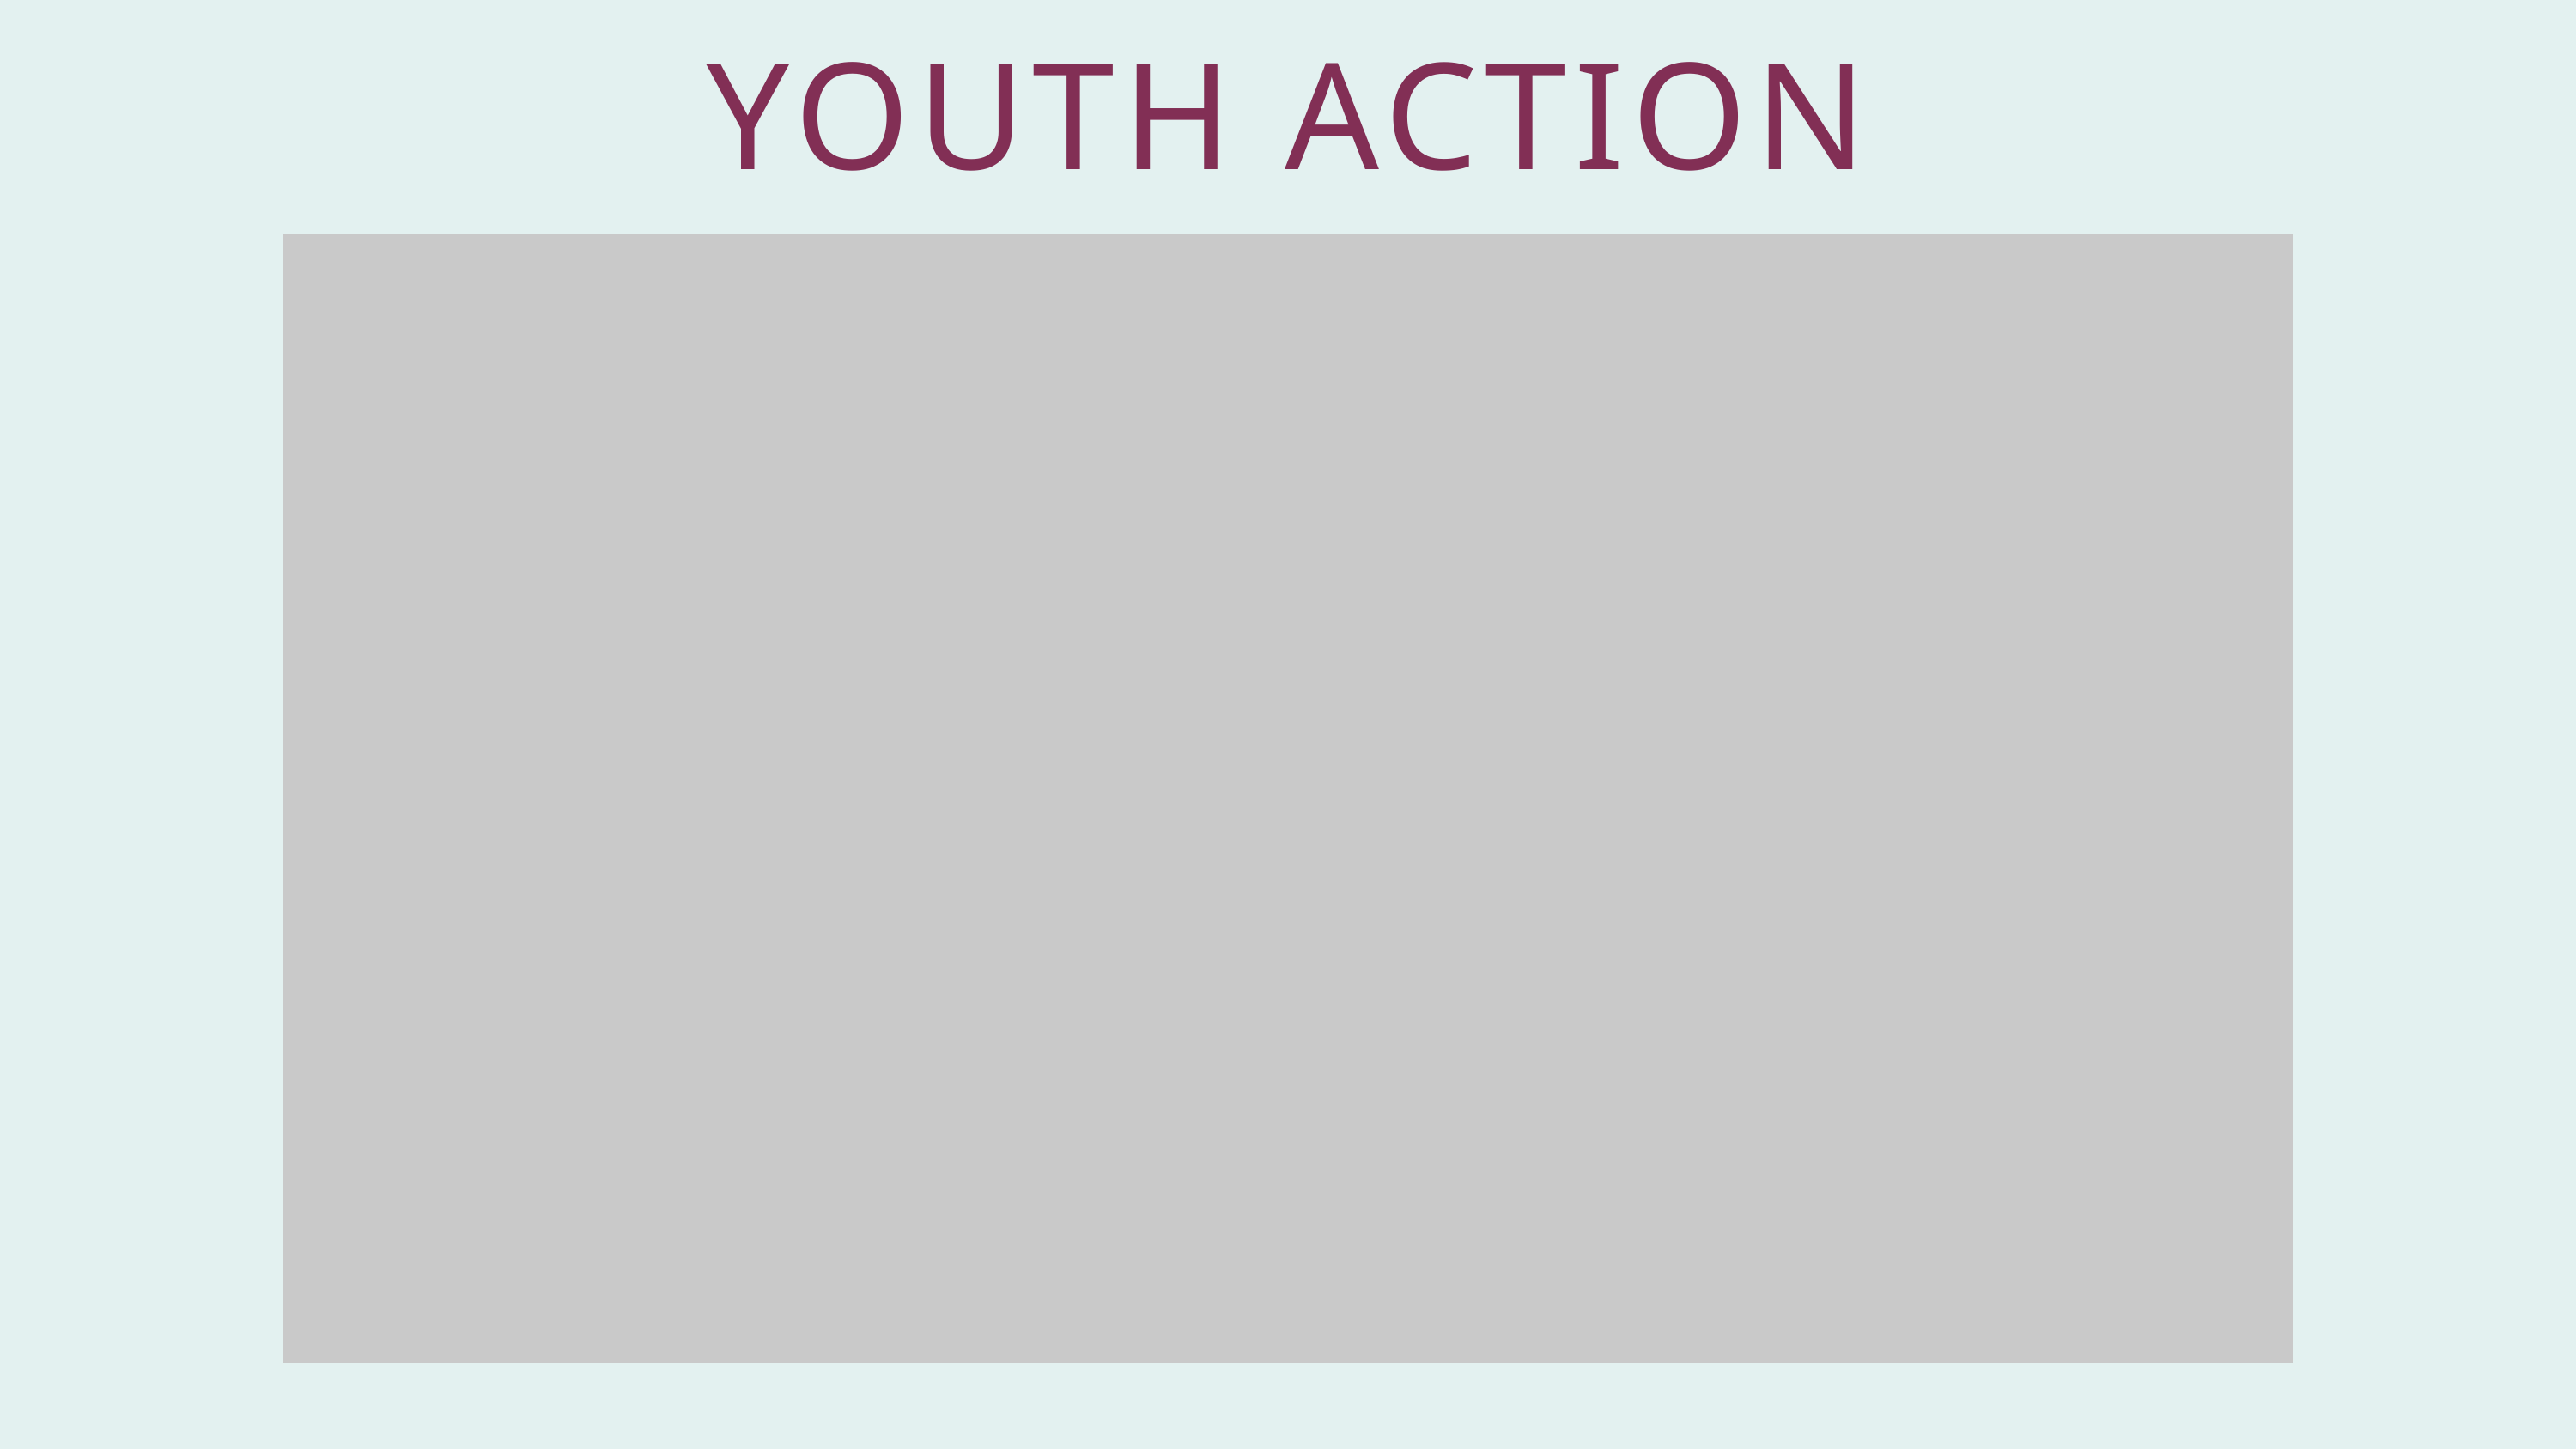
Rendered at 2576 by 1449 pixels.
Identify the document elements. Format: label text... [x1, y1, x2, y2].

text_box YOUTH ACTION [513, 55, 2063, 199]
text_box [283, 233, 2293, 1364]
